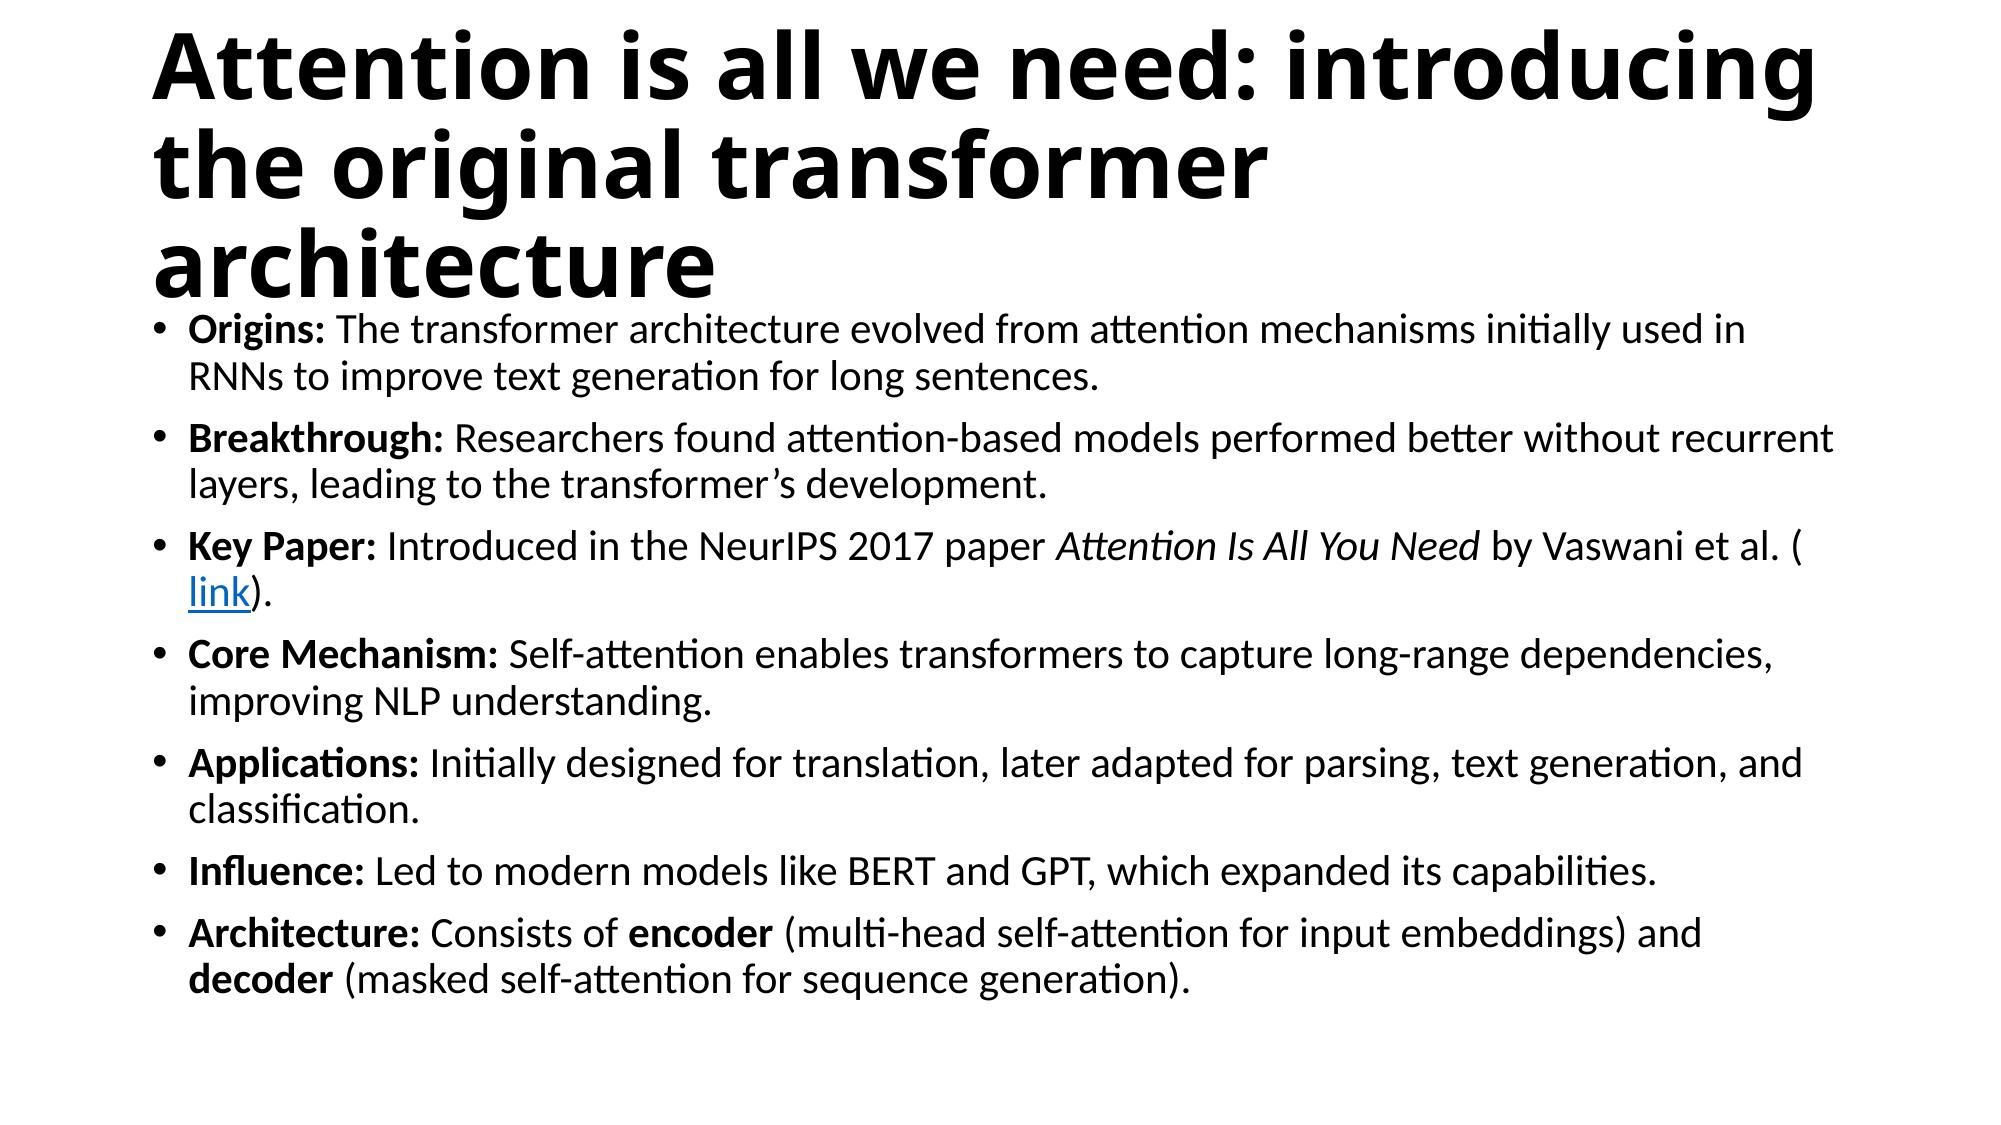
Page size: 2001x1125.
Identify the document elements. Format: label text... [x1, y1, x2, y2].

title Attention is all we need: introducing the original transformer architecture [137, 59, 1863, 278]
list Origins: The transformer architecture evolved from attention mechanisms initially used in RNNs to improve text generation for long sentences. Breakthrough: Researchers found attention-based models performed better without recurrent layers, leading to the transformer’s development. Key Paper: Introduced in the NeurIPS 2017 paper Attention Is All You Need by Vaswani et al. (link). Core Mechanism: Self-attention enables transformers to capture long-range dependencies, improving NLP understanding. Applications: Initially designed for translation, later adapted for parsing, text generation, and classification. Influence: Led to modern models like BERT and GPT, which expanded its capabilities. Architecture: Consists of encoder (multi-head self-attention for input embeddings) and decoder (masked self-attention for sequence generation). [137, 299, 1863, 1014]
